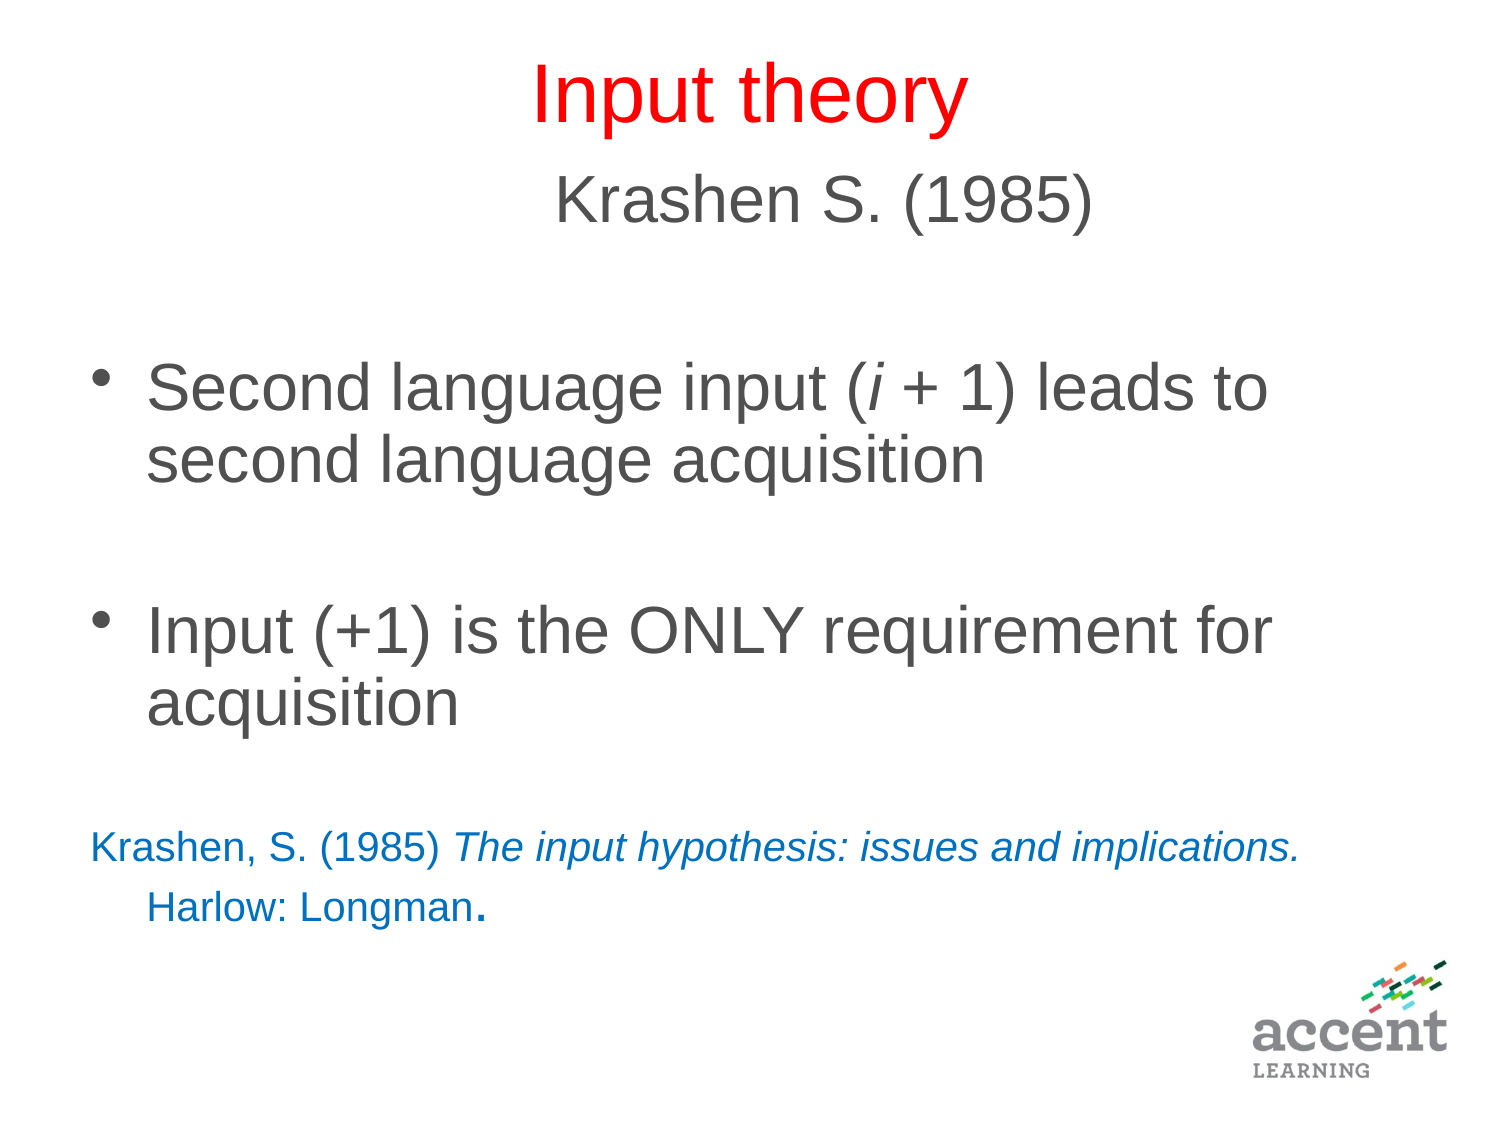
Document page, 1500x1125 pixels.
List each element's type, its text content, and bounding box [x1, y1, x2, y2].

title Input theory Krashen S. (1985) [74, 44, 1426, 233]
list Second language input (i + 1) leads to second language acquisition Input (+1) is the ONLY requirement for acquisition Krashen, S. (1985) The input hypothesis: issues and implications. Harlow: Longman. [74, 262, 1426, 941]
picture [1222, 928, 1477, 1108]
